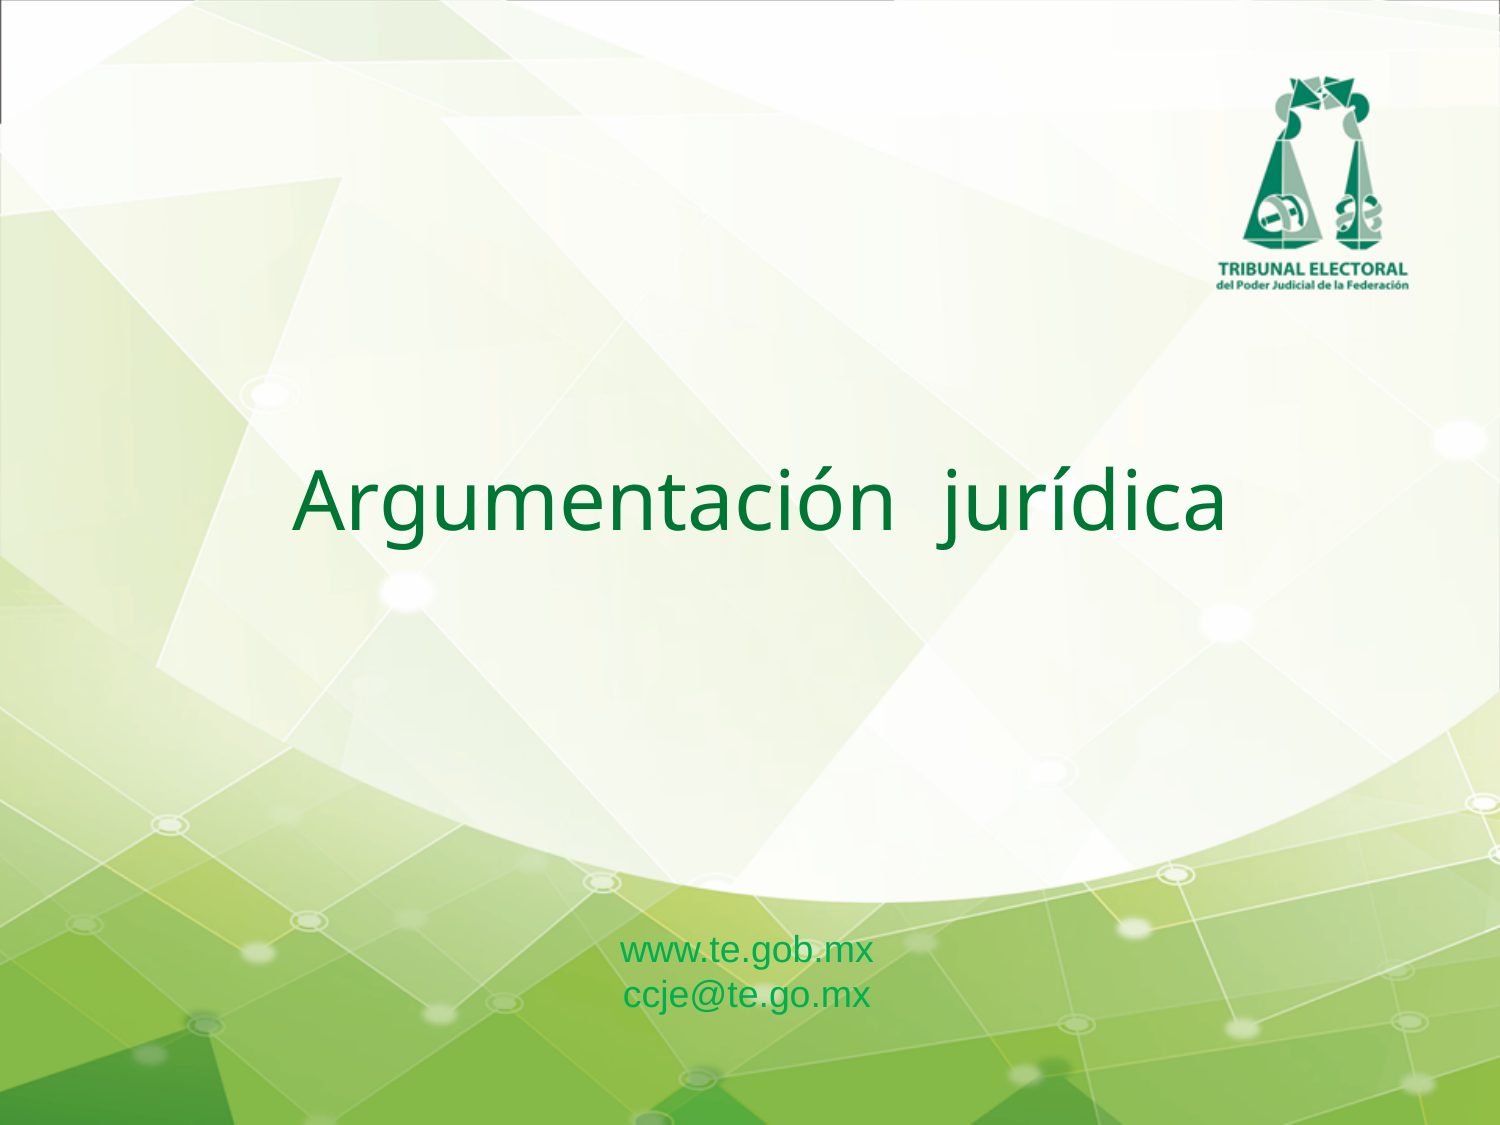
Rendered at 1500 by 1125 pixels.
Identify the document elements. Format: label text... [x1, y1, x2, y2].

title Argumentación jurídica [123, 439, 1399, 681]
picture [0, 0, 1500, 1125]
text_box www.te.gob.mx ccje@te.go.mx [372, 917, 1122, 1023]
